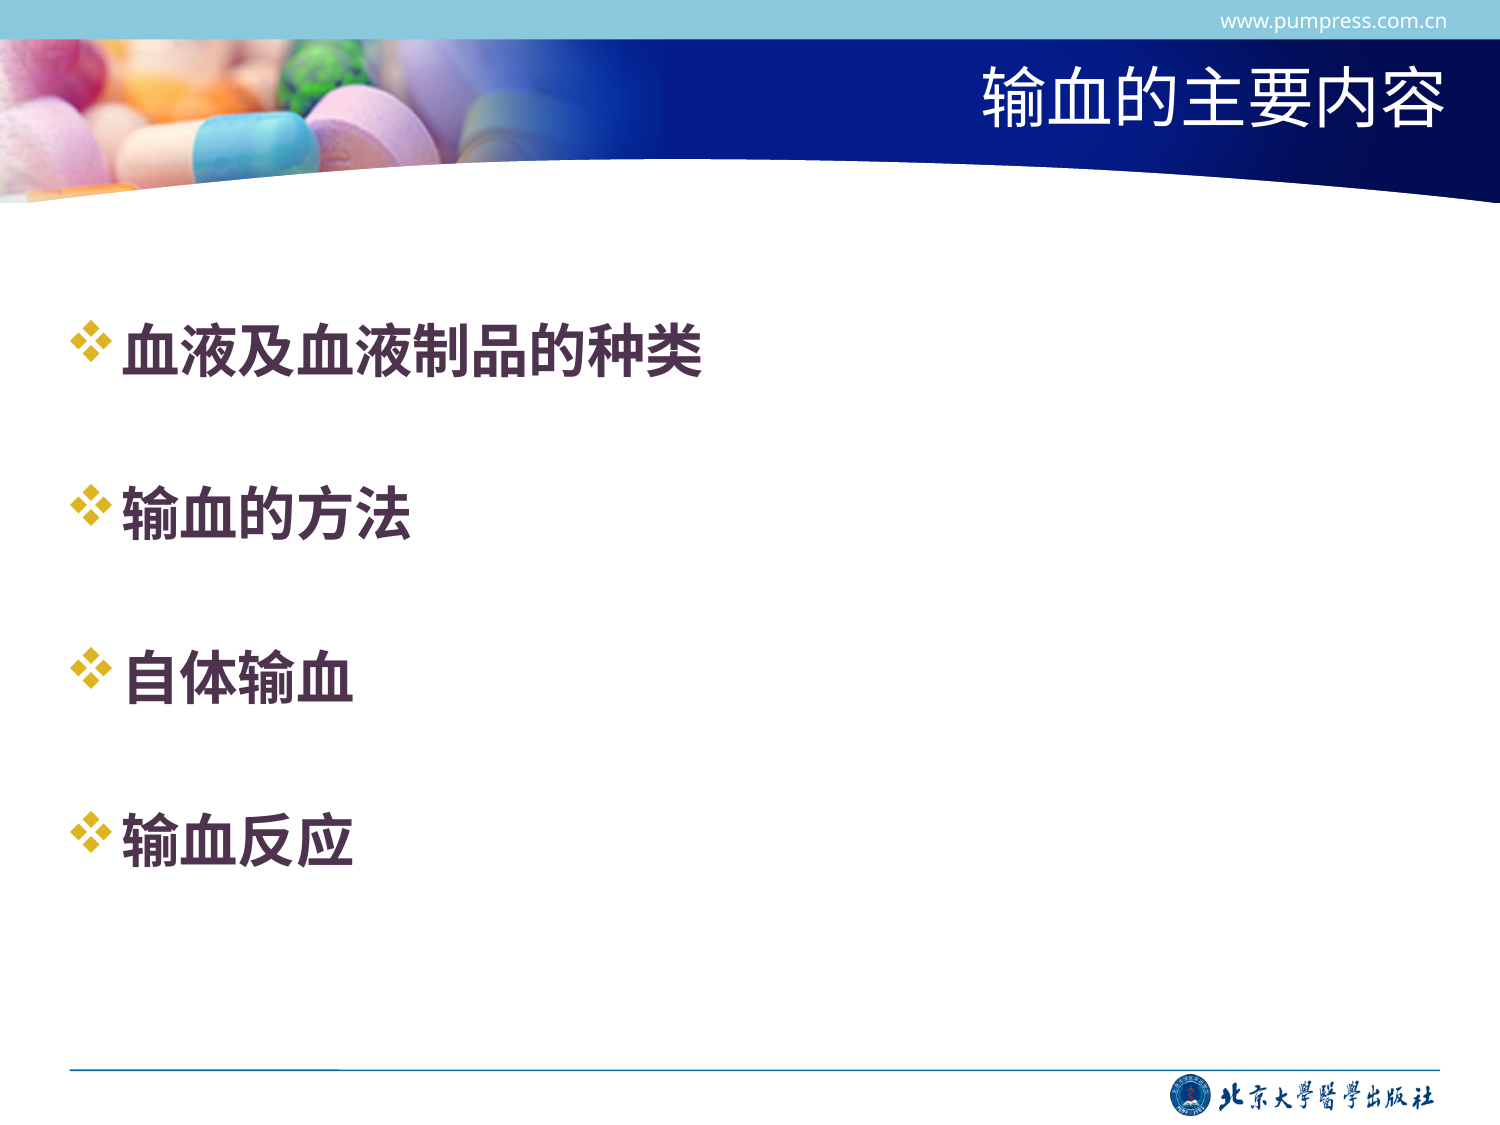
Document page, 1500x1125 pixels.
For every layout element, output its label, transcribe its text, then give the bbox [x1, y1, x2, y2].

picture [0, 40, 1500, 203]
picture [1170, 1074, 1436, 1118]
list 血液及血液制品的种类 输血的方法 自体输血 输血反应 [49, 224, 1463, 1026]
slide_number www.pumpress.com.cn [1024, 0, 1463, 38]
title 输血的主要内容 [137, 49, 1463, 143]
